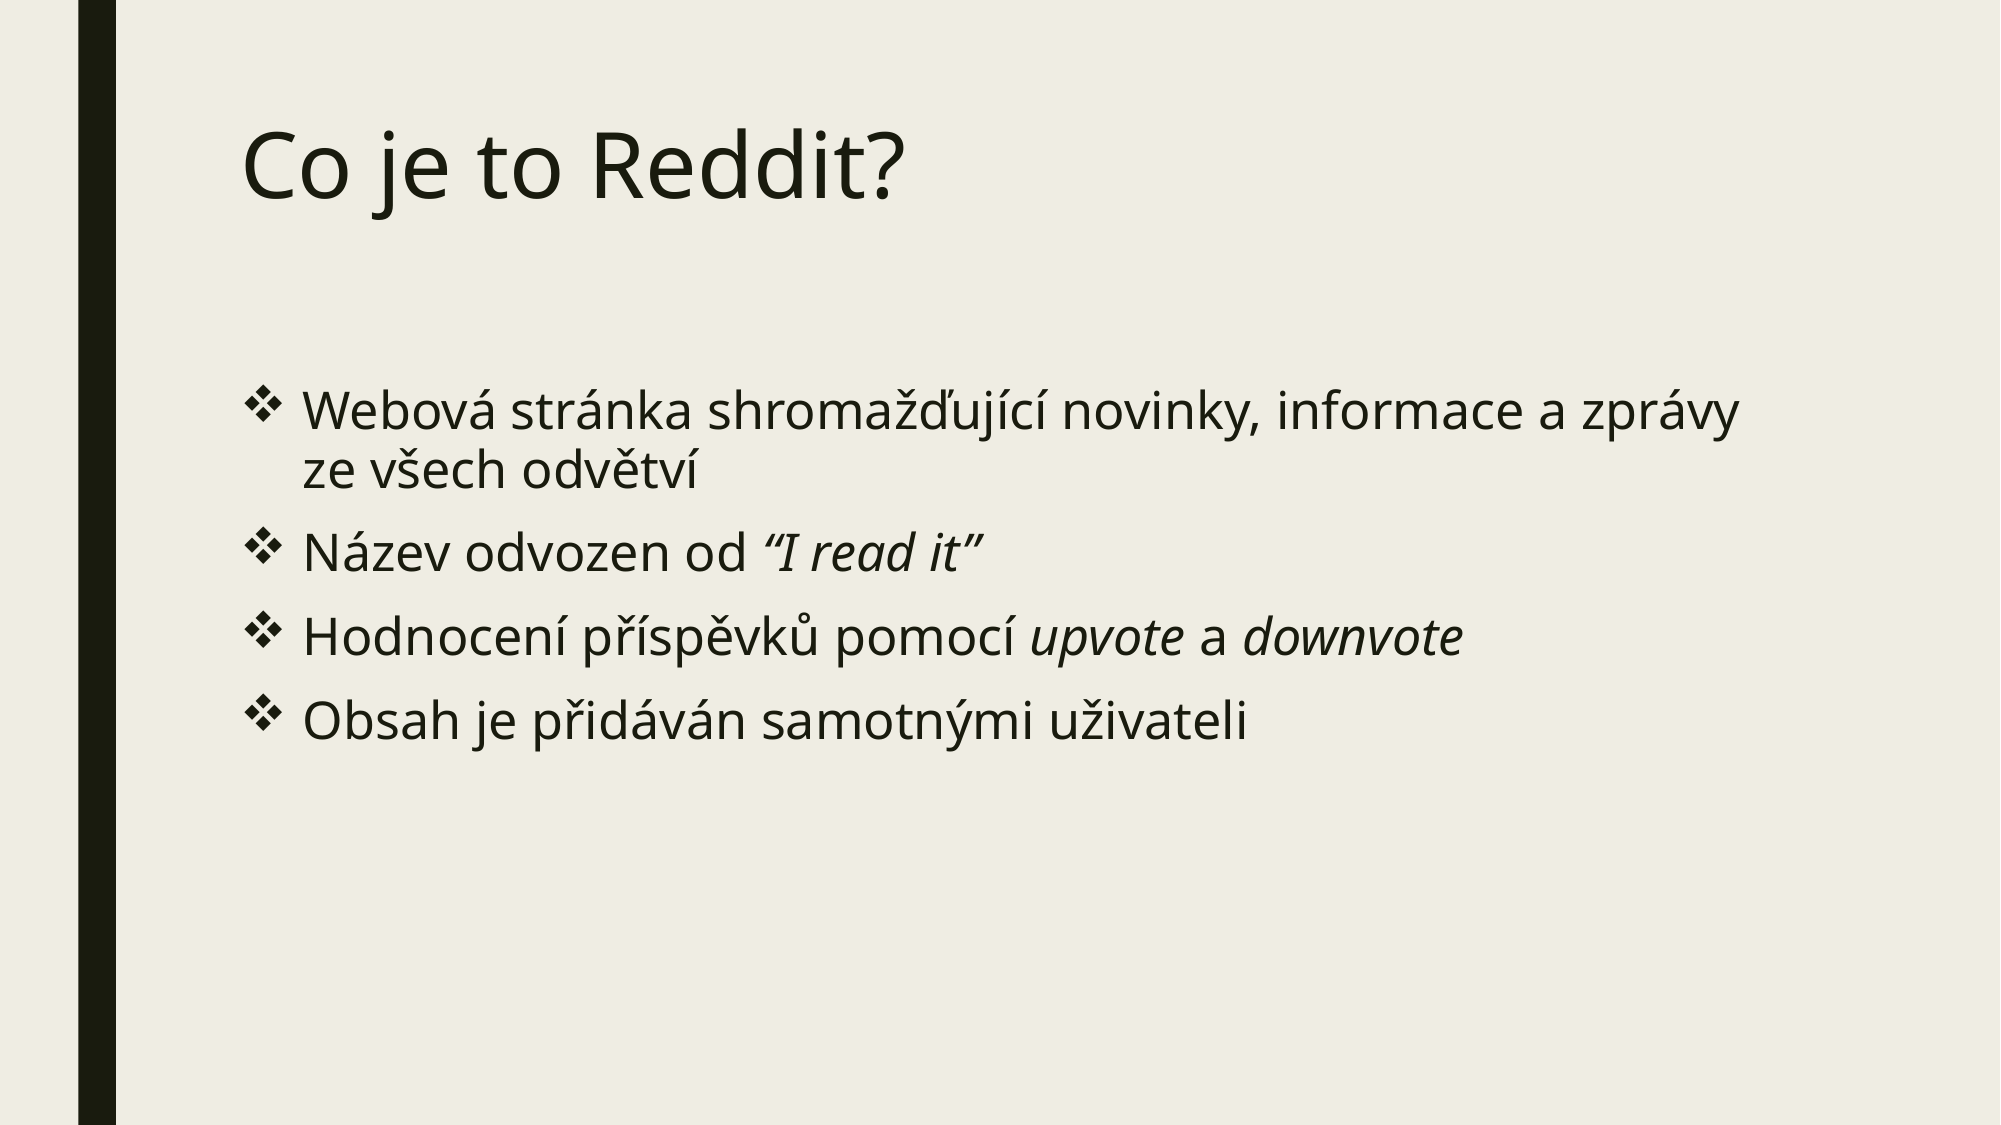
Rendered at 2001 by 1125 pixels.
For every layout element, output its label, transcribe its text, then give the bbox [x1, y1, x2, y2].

title Co je to Reddit? [225, 112, 1800, 357]
list Webová stránka shromažďující novinky, informace a zprávy ze všech odvětví Název odvozen od “I read it” Hodnocení příspěvků pomocí upvote a downvote Obsah je přidáván samotnými uživateli [225, 375, 1800, 963]
